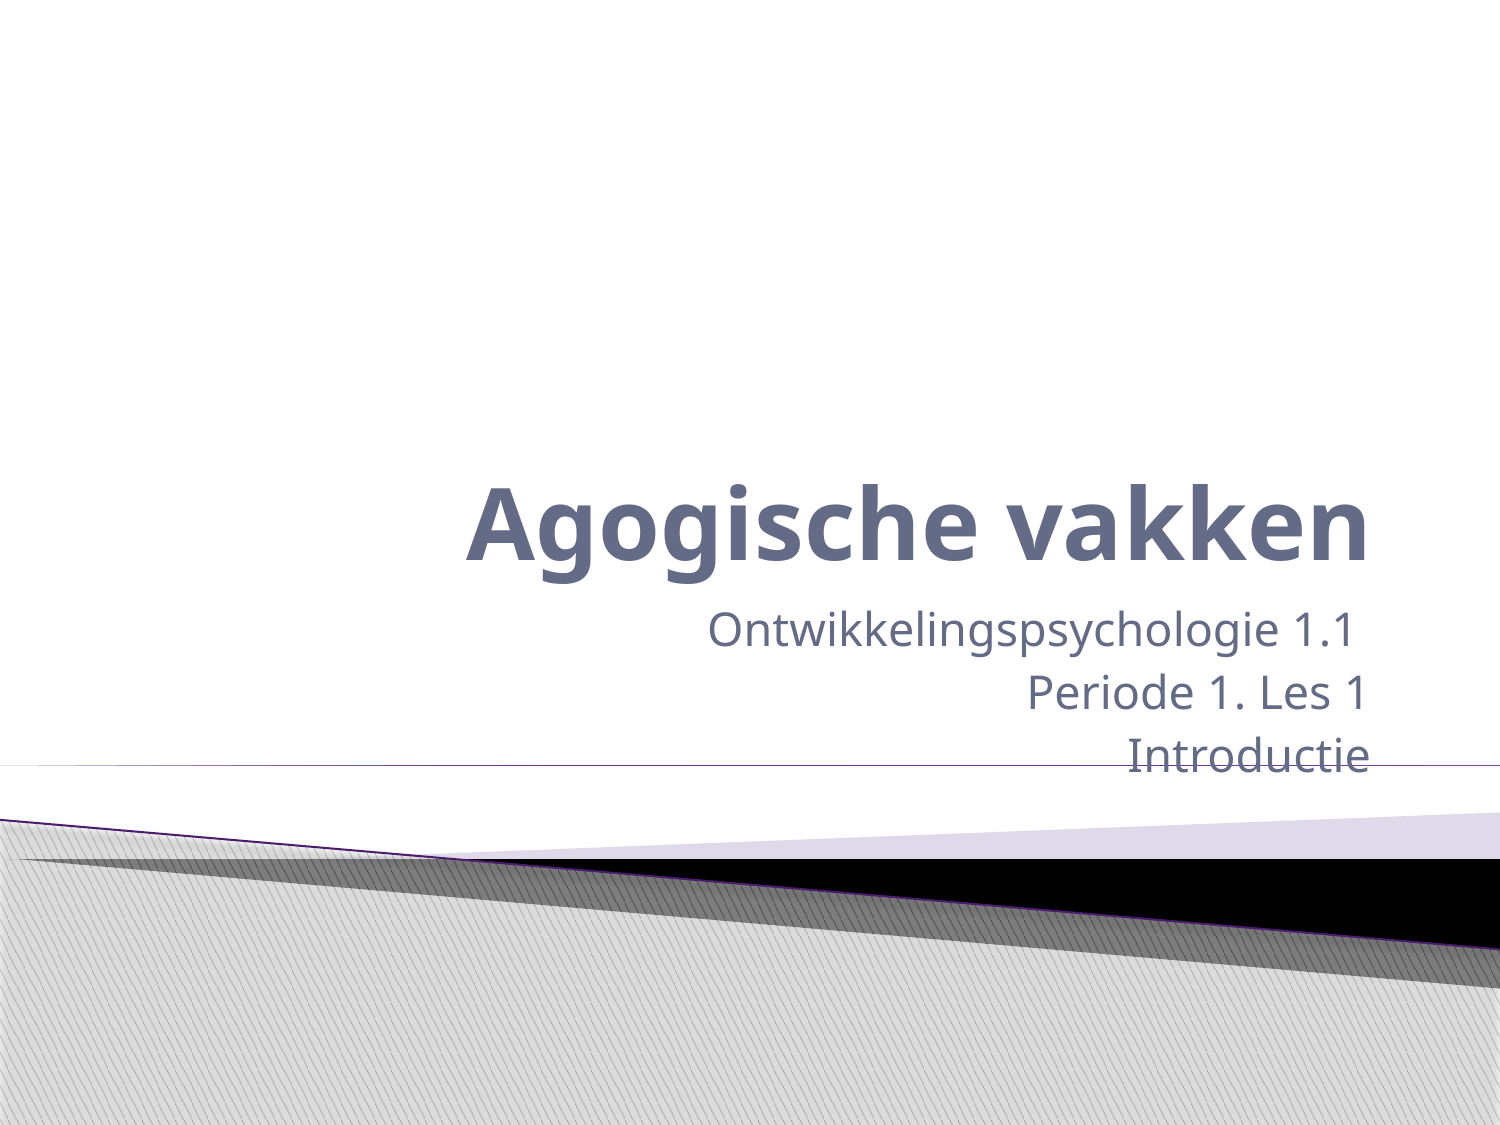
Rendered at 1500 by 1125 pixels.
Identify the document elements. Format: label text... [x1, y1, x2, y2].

title Agogische vakken [112, 287, 1388, 588]
subtitle Ontwikkelingspsychologie 1.1 Periode 1. Les 1 Introductie [112, 592, 1388, 790]
picture [5, 859, 1500, 989]
